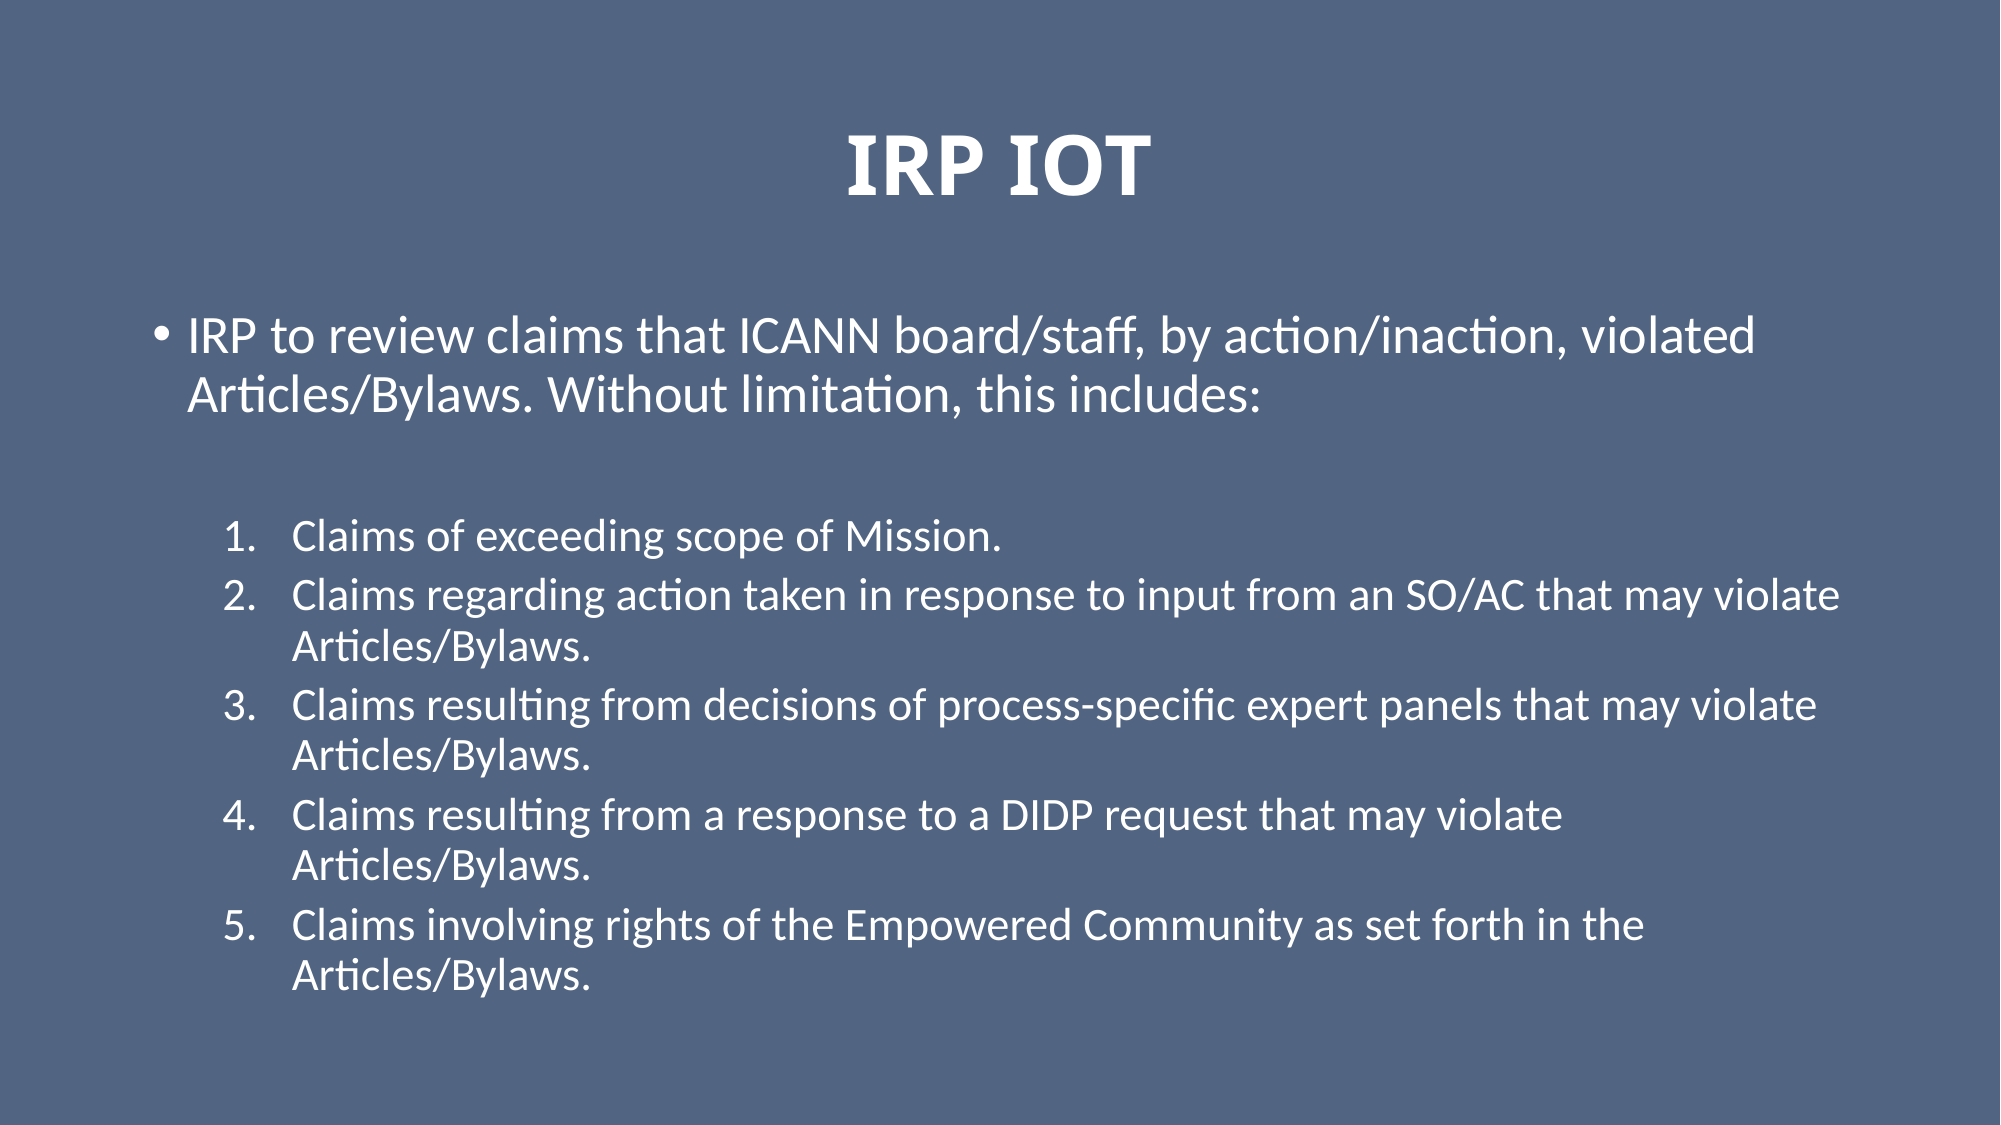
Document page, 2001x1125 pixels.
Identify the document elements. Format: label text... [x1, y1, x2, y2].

title IRP IOT [137, 59, 1863, 278]
list IRP to review claims that ICANN board/staff, by action/inaction, violated Articles/Bylaws. Without limitation, this includes: Claims of exceeding scope of Mission. Claims regarding action taken in response to input from an SO/AC that may violate Articles/Bylaws. Claims resulting from decisions of process-specific expert panels that may violate Articles/Bylaws. Claims resulting from a response to a DIDP request that may violate Articles/Bylaws. Claims involving rights of the Empowered Community as set forth in the Articles/Bylaws. [137, 299, 1863, 1014]
